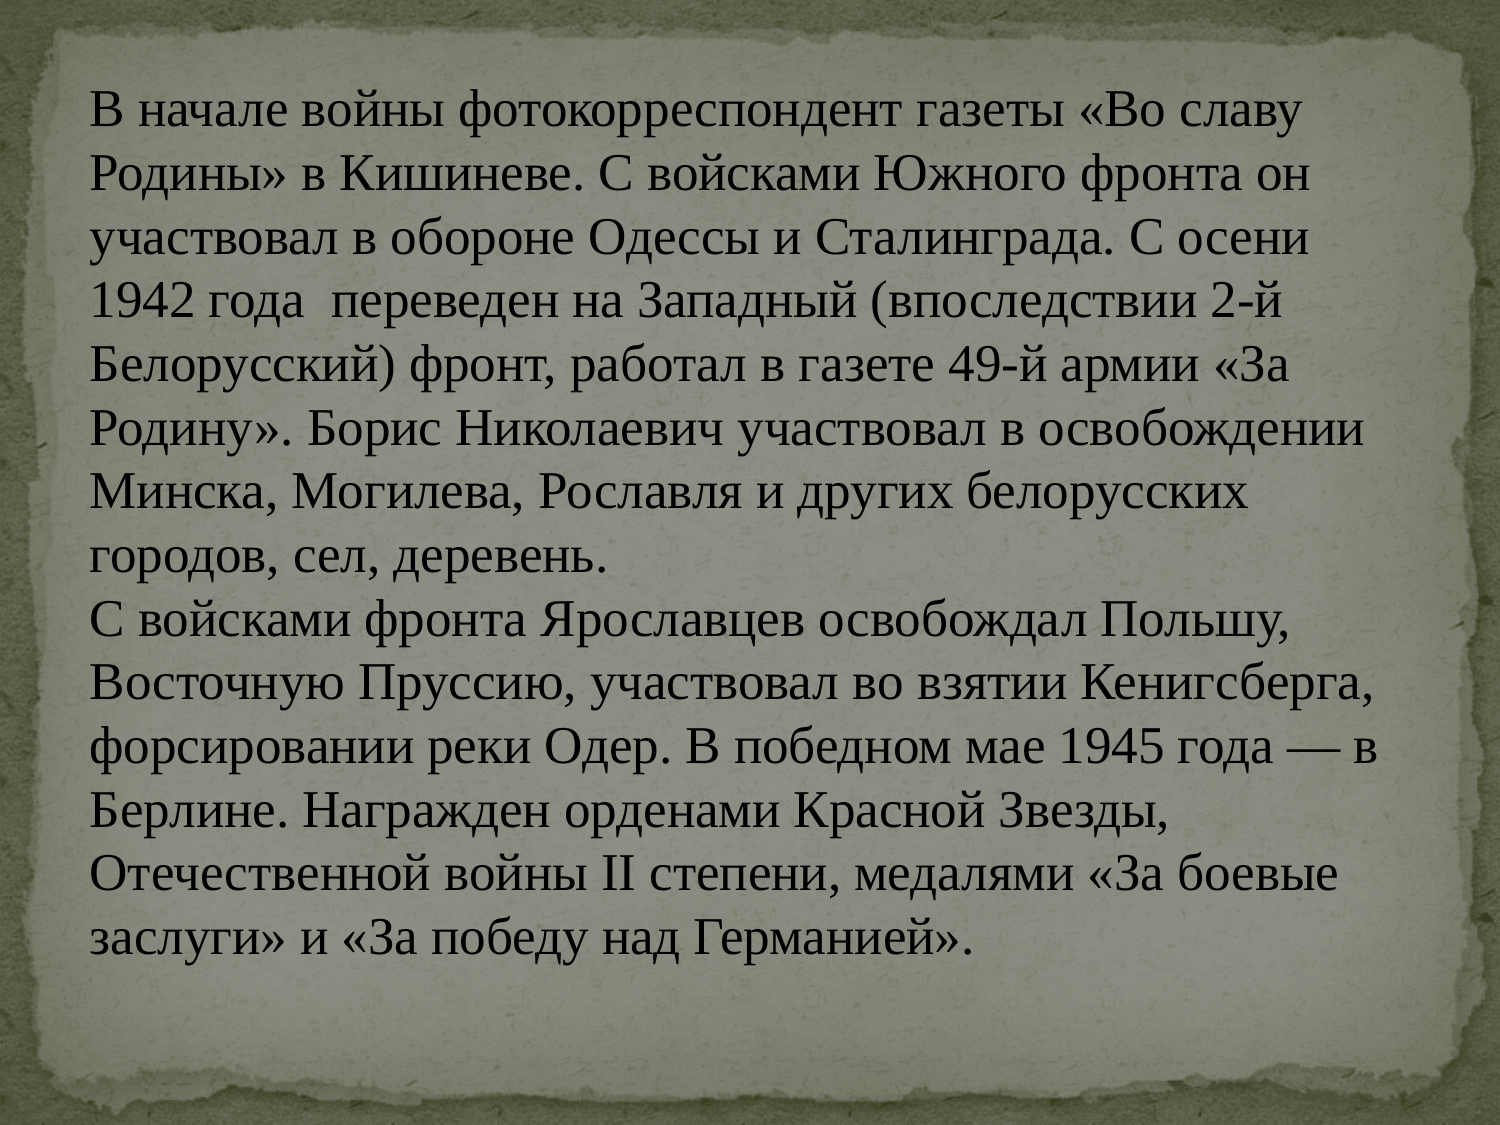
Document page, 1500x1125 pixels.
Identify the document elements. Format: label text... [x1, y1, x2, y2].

list В начале войны фотокорреспондент газеты «Во славу Родины» в Кишиневе. С войсками Южного фронта он участвовал в обороне Одессы и Сталинграда. С осени 1942 года переведен на Западный (впоследствии 2-й Белорусский) фронт, работал в газете 49-й армии «За Родину». Борис Николаевич участвовал в освобождении Минска, Могилева, Рославля и других белорусских городов, сел, деревень. С войсками фронта Ярославцев освобождал Польшу, Восточную Пруссию, участвовал во взятии Кенигсберга, форсировании реки Одер. В победном мае 1945 года — в Берлине. Награжден орденами Красной Звезды, Отечественной войны II степени, медалями «За боевые заслуги» и «За победу над Германией». [75, 66, 1425, 1000]
